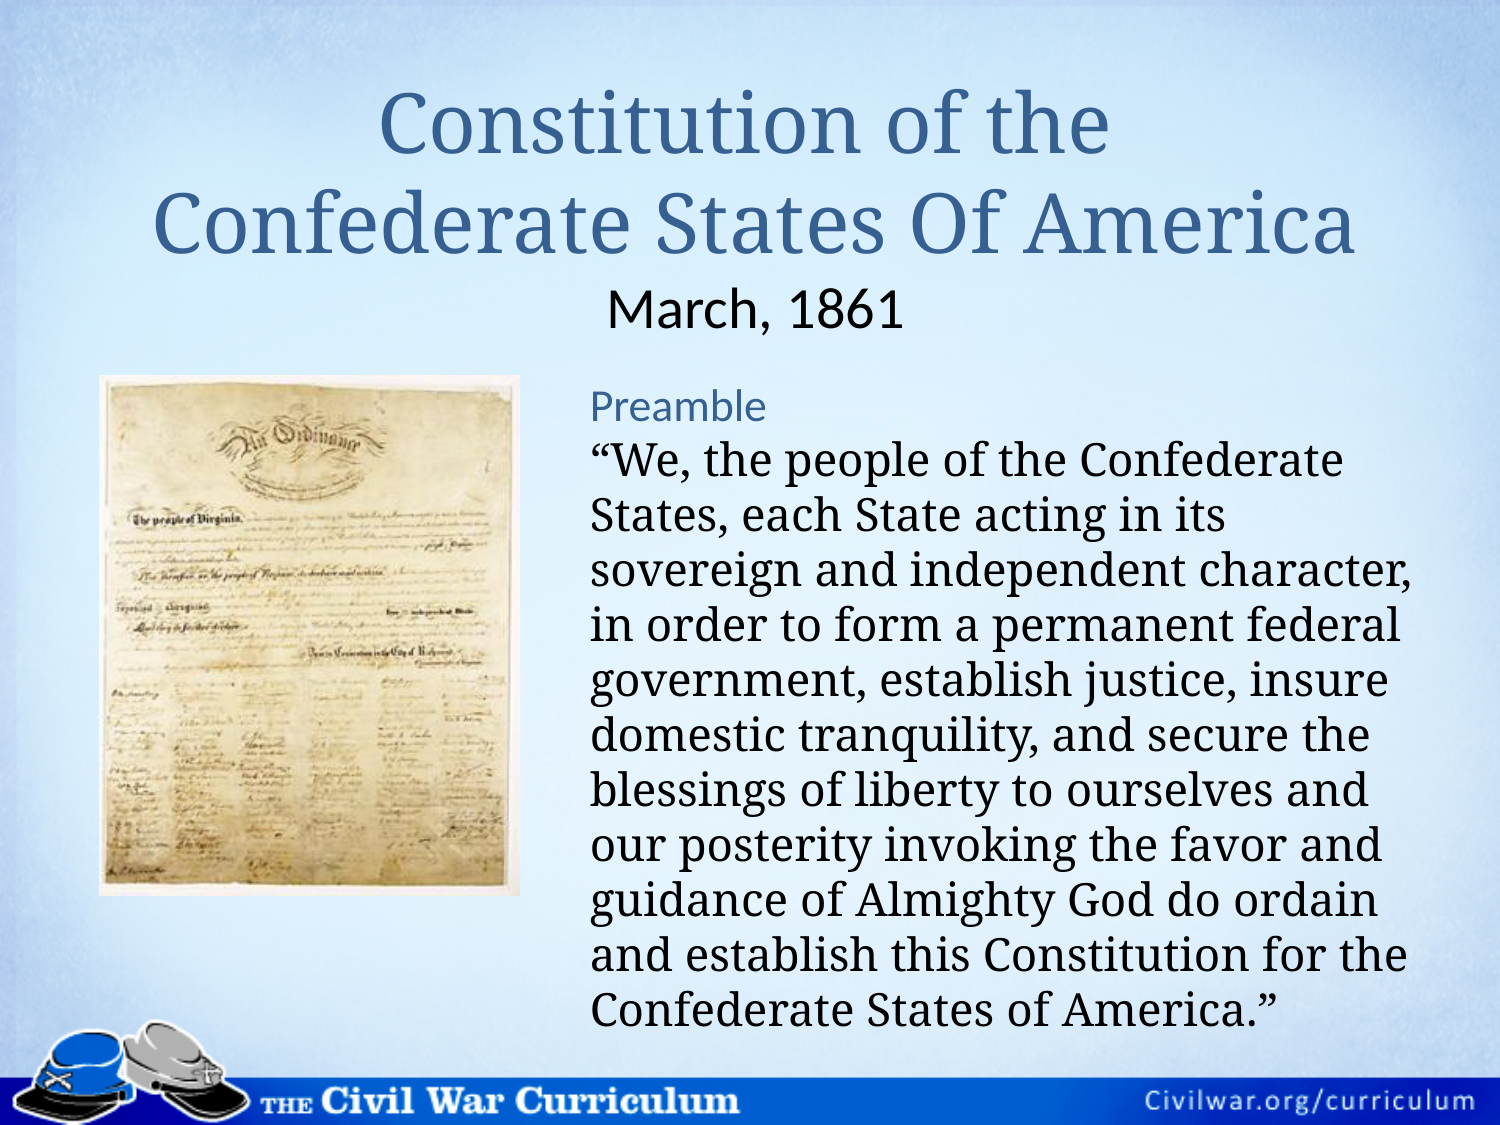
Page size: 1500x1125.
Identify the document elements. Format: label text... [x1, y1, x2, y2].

text_box Preamble “We, the people of the Confederate States, each State acting in its sovereign and independent character, in order to form a permanent federal government, establish justice, insure domestic tranquility, and secure the blessings of liberty to ourselves and our posterity invoking the favor and guidance of Almighty God do ordain and establish this Constitution for the Confederate States of America.” [575, 368, 1438, 1043]
text_box Constitution of the Confederate States Of America March, 1861 [5, 62, 1500, 348]
picture [0, 0, 1500, 1125]
